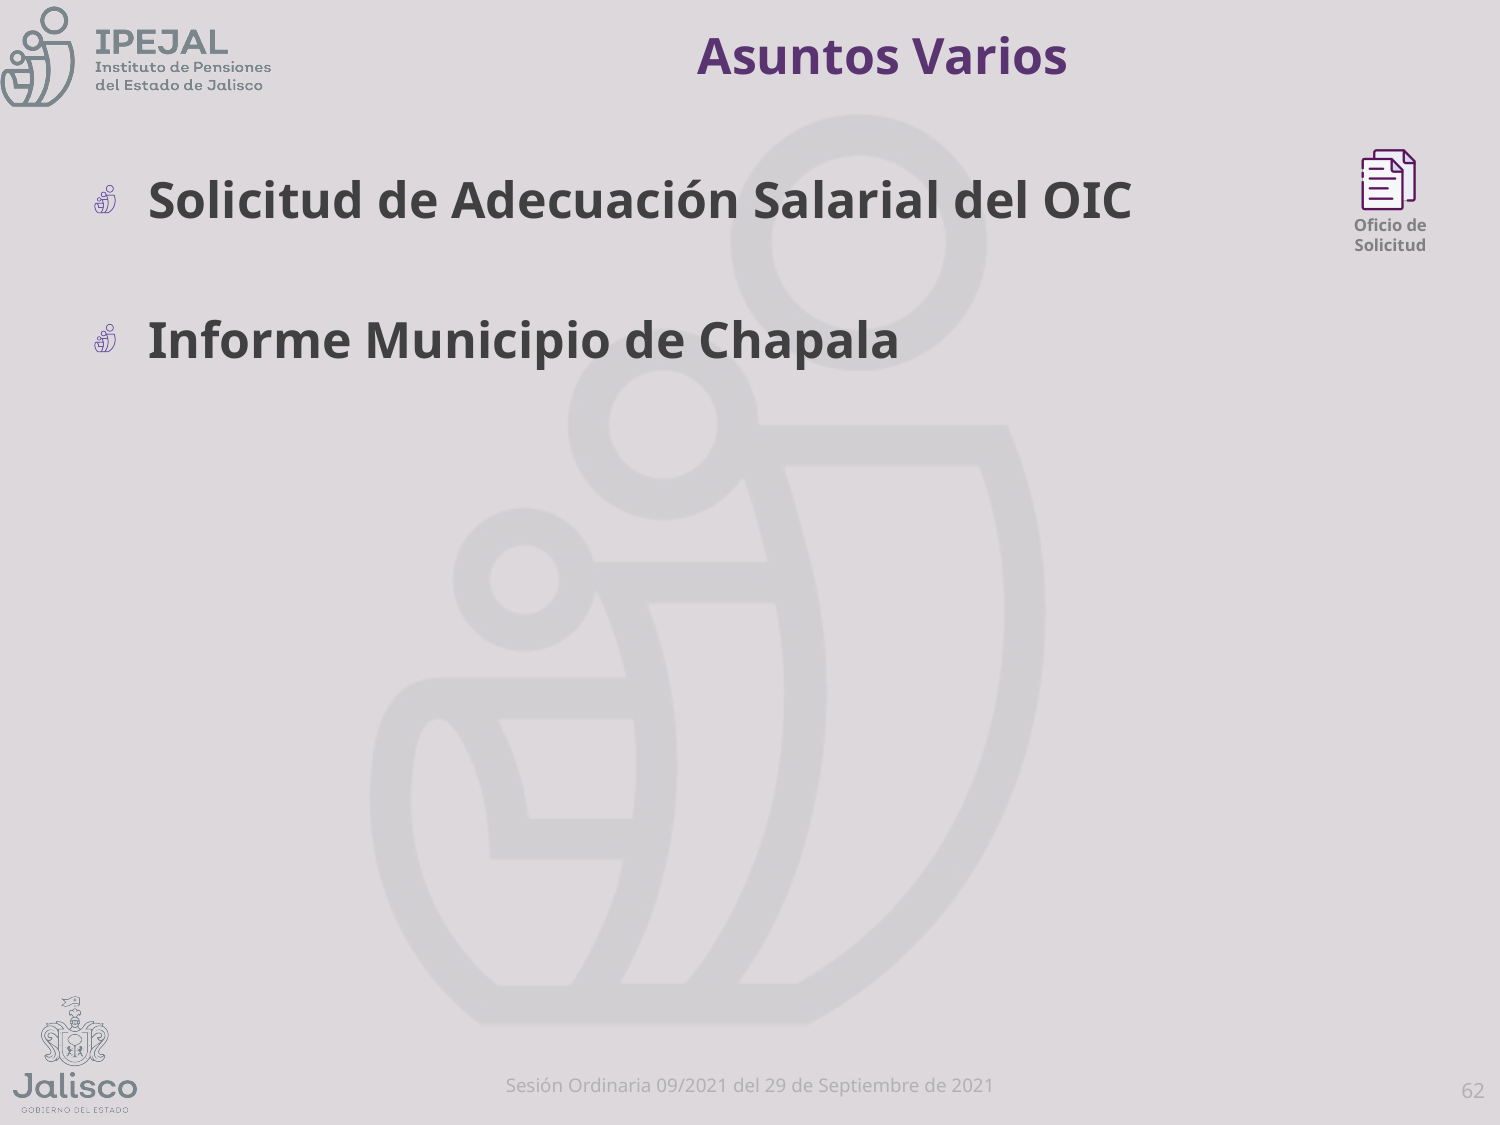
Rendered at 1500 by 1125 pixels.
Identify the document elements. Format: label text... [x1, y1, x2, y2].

title Asuntos Varios [273, 4, 1493, 105]
footer Sesión Ordinaria 09/2021 del 29 de Septiembre de 2021 [471, 1056, 1029, 1116]
picture [91, 320, 119, 356]
picture [0, 988, 166, 1125]
picture [91, 181, 119, 217]
list Solicitud de Adecuación Salarial del OIC Informe Municipio de Chapala [76, 161, 1427, 904]
slide_number 62 [1149, 1062, 1500, 1122]
text_box Oficio de Solicitud [1318, 207, 1463, 263]
picture [1335, 125, 1445, 235]
picture [0, 6, 271, 107]
